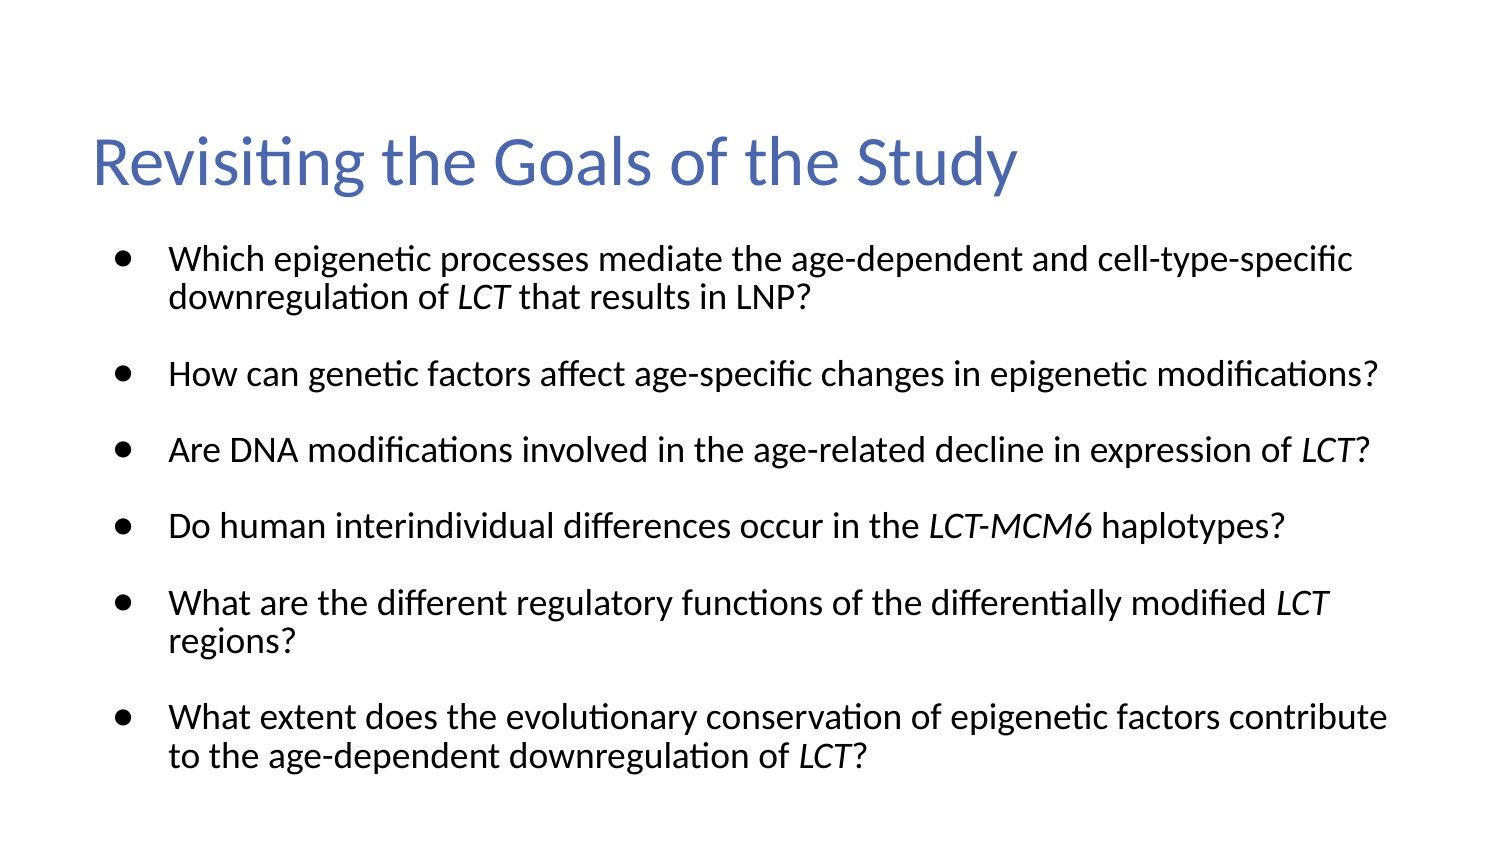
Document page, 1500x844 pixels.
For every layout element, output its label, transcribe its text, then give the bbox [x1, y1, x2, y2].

title Revisiting the Goals of the Study [80, 61, 1407, 266]
list Which epigenetic processes mediate the age-dependent and cell-type-specific downregulation of LCT that results in LNP? How can genetic factors affect age-specific changes in epigenetic modifications? Are DNA modifications involved in the age-related decline in expression of LCT? Do human interindividual differences occur in the LCT-MCM6 haplotypes? What are the different regulatory functions of the differentially modified LCT regions? What extent does the evolutionary conservation of epigenetic factors contribute to the age-dependent downregulation of LCT? [82, 235, 1406, 782]
